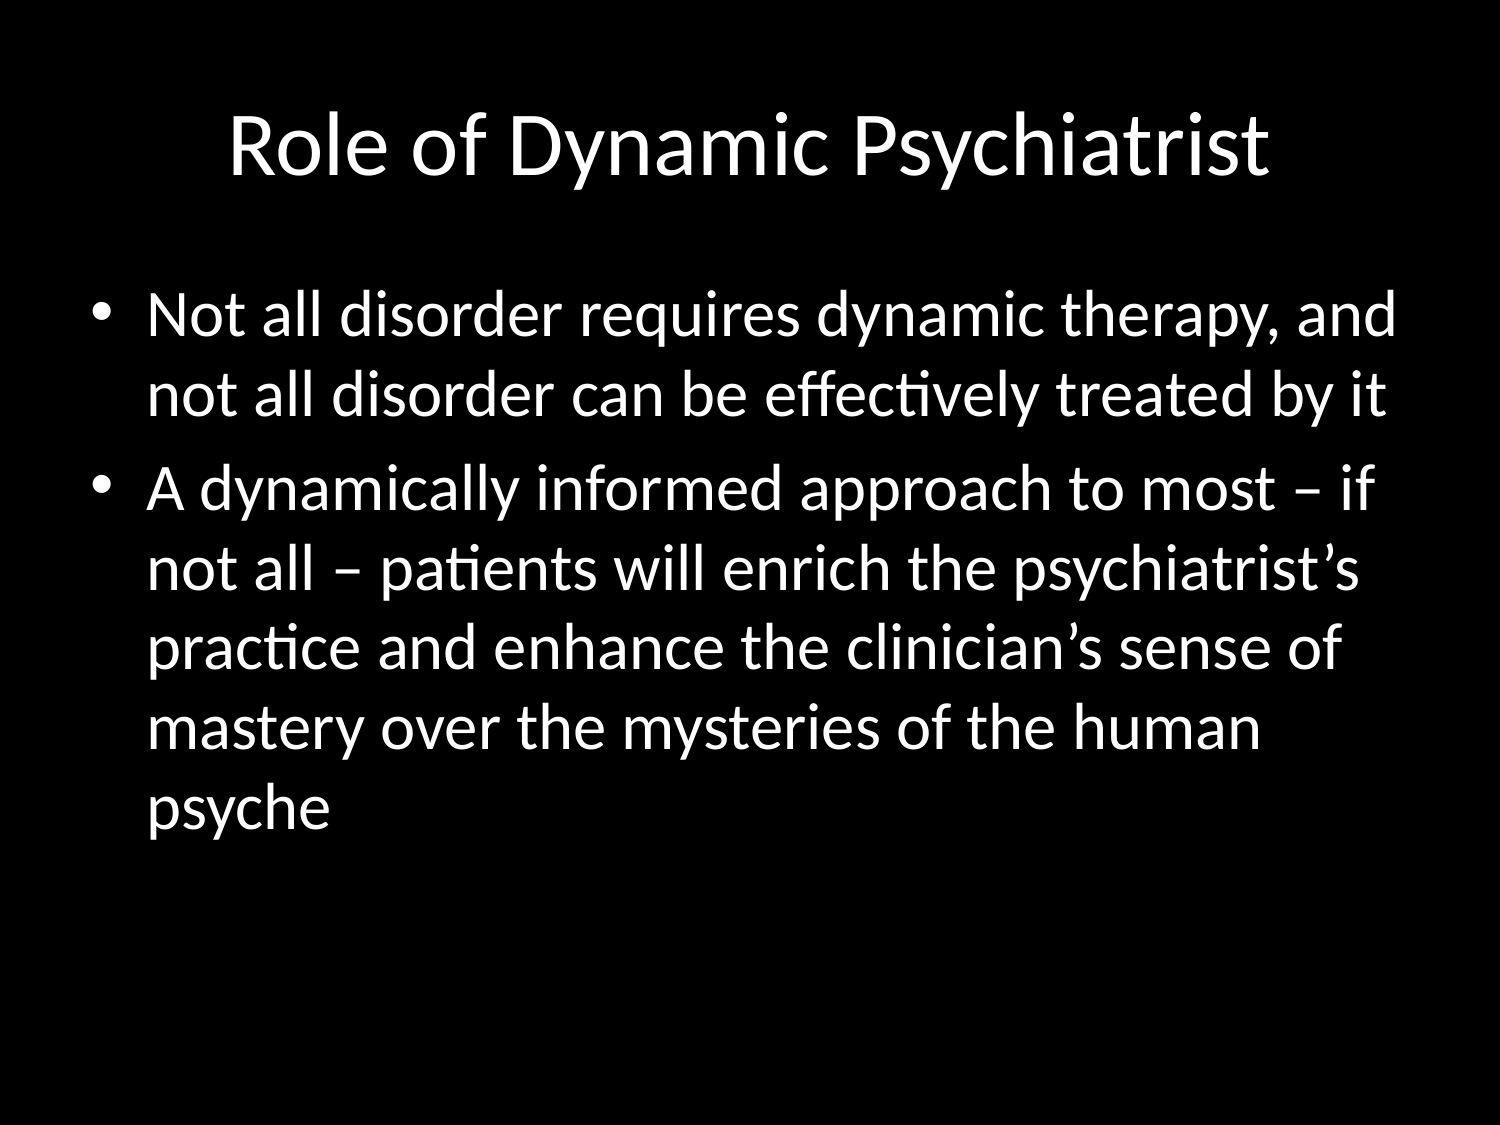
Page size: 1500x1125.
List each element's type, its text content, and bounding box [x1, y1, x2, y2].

list Not all disorder requires dynamic therapy, and not all disorder can be effectively treated by it A dynamically informed approach to most – if not all – patients will enrich the psychiatrist’s practice and enhance the clinician’s sense of mastery over the mysteries of the human psyche [75, 262, 1425, 1005]
title Role of Dynamic Psychiatrist [75, 45, 1425, 233]
